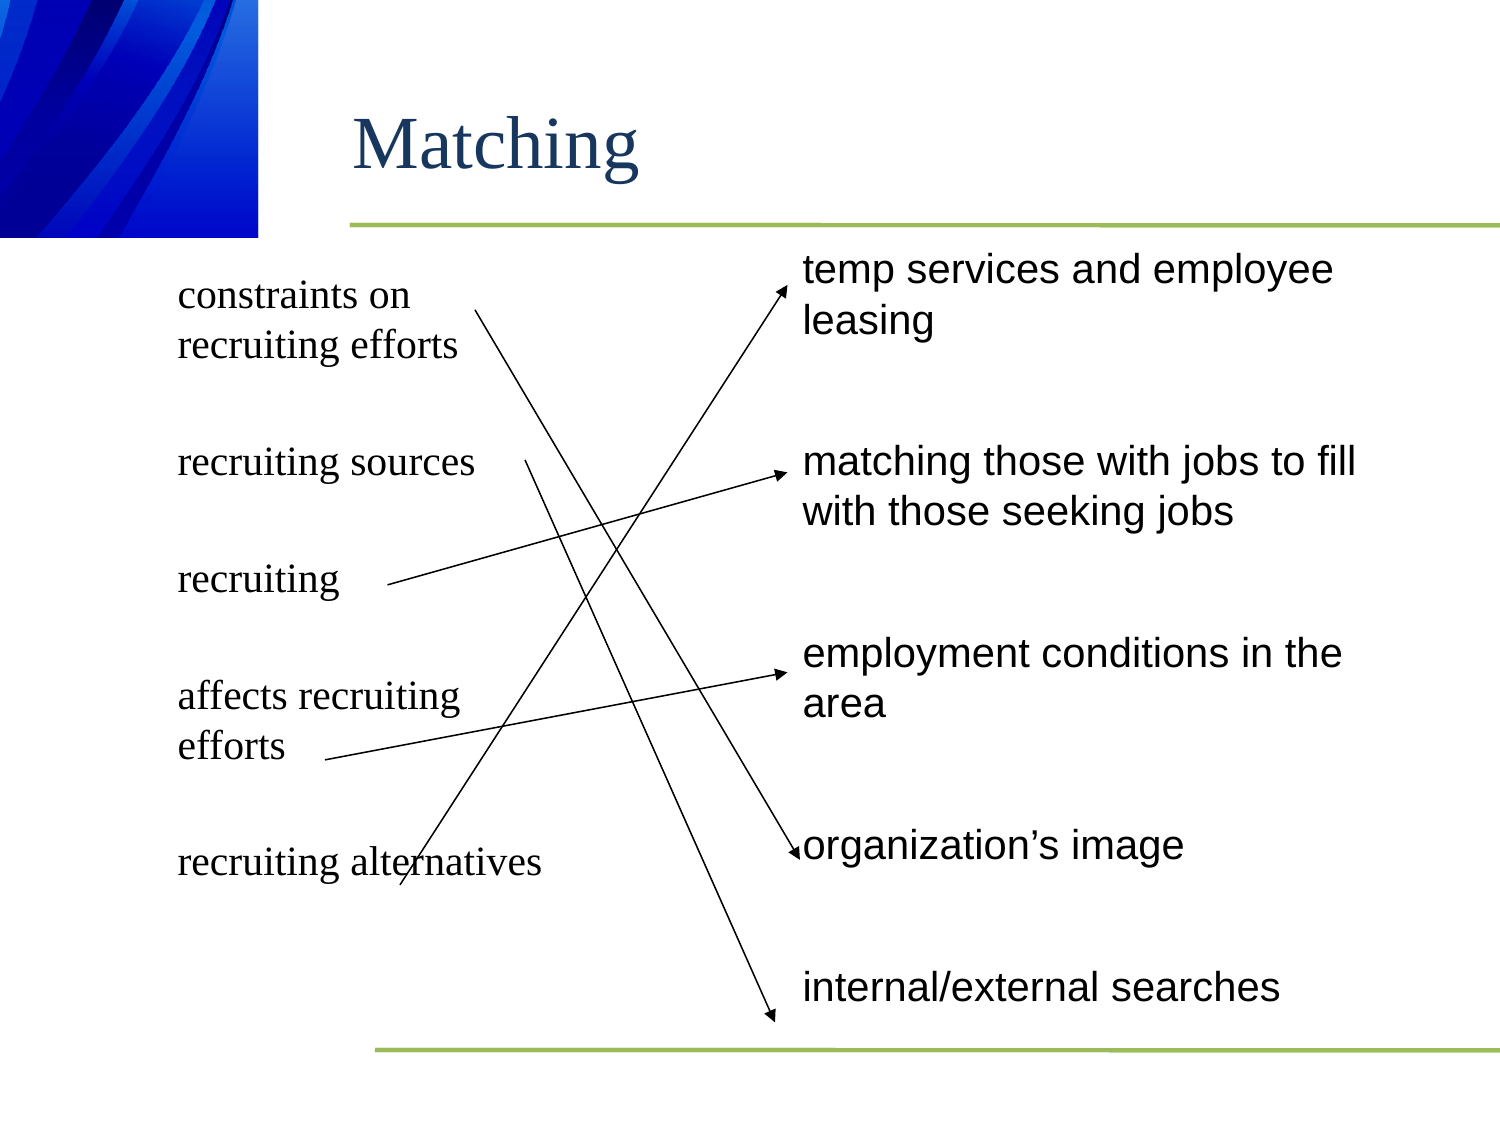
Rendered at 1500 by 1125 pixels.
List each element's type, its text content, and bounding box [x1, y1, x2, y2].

text_box temp services and employee leasing matching those with jobs to fill with those seeking jobs employment conditions in the area organization’s image internal/external searches [787, 234, 1413, 1125]
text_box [791, 309, 801, 861]
title Matching [337, 45, 1425, 233]
picture [0, 0, 259, 238]
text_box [399, 284, 788, 886]
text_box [387, 472, 394, 586]
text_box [524, 894, 776, 1023]
text_box constraints on recruiting efforts recruiting sources recruiting affects recruiting efforts recruiting alternatives [162, 259, 575, 1003]
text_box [324, 672, 394, 761]
